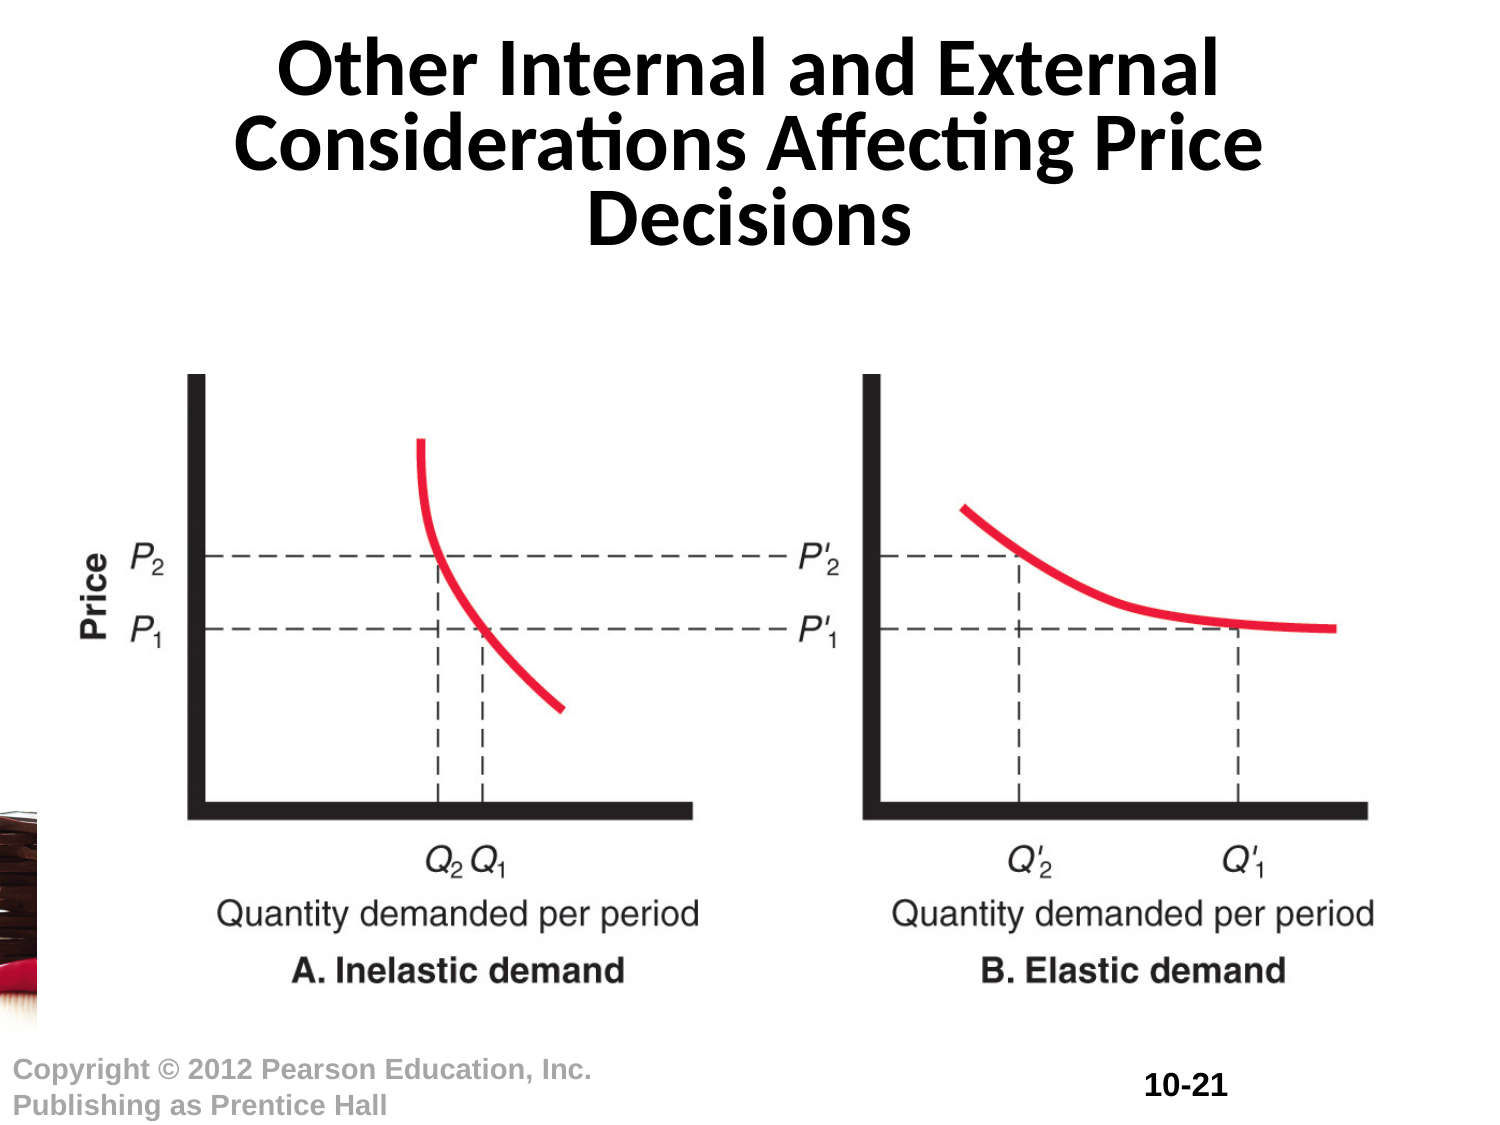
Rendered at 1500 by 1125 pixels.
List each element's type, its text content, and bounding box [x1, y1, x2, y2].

title Other Internal and External Considerations Affecting Price Decisions [112, 37, 1388, 338]
picture [0, 374, 1376, 1051]
